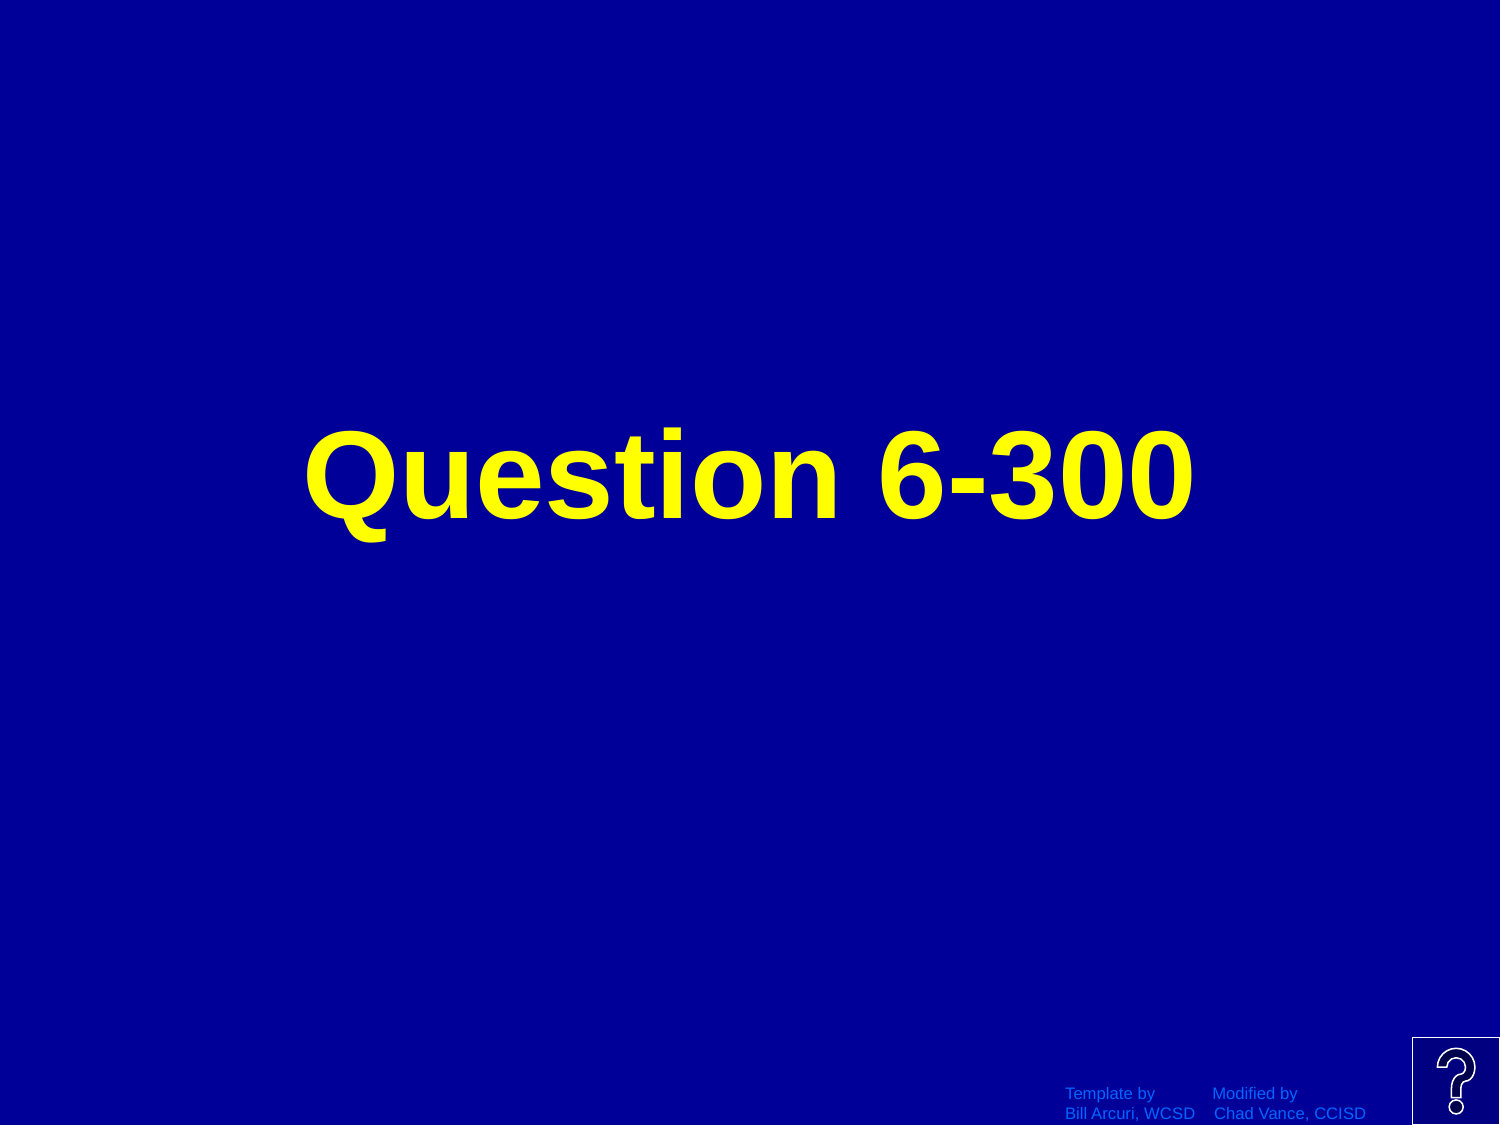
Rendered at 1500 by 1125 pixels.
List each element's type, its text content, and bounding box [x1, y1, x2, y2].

slide_number Template by Modified by Bill Arcuri, WCSD Chad Vance, CCISD [1049, 1074, 1412, 1125]
text_box [1412, 1037, 1500, 1125]
title Question 6-300 [112, 374, 1388, 563]
